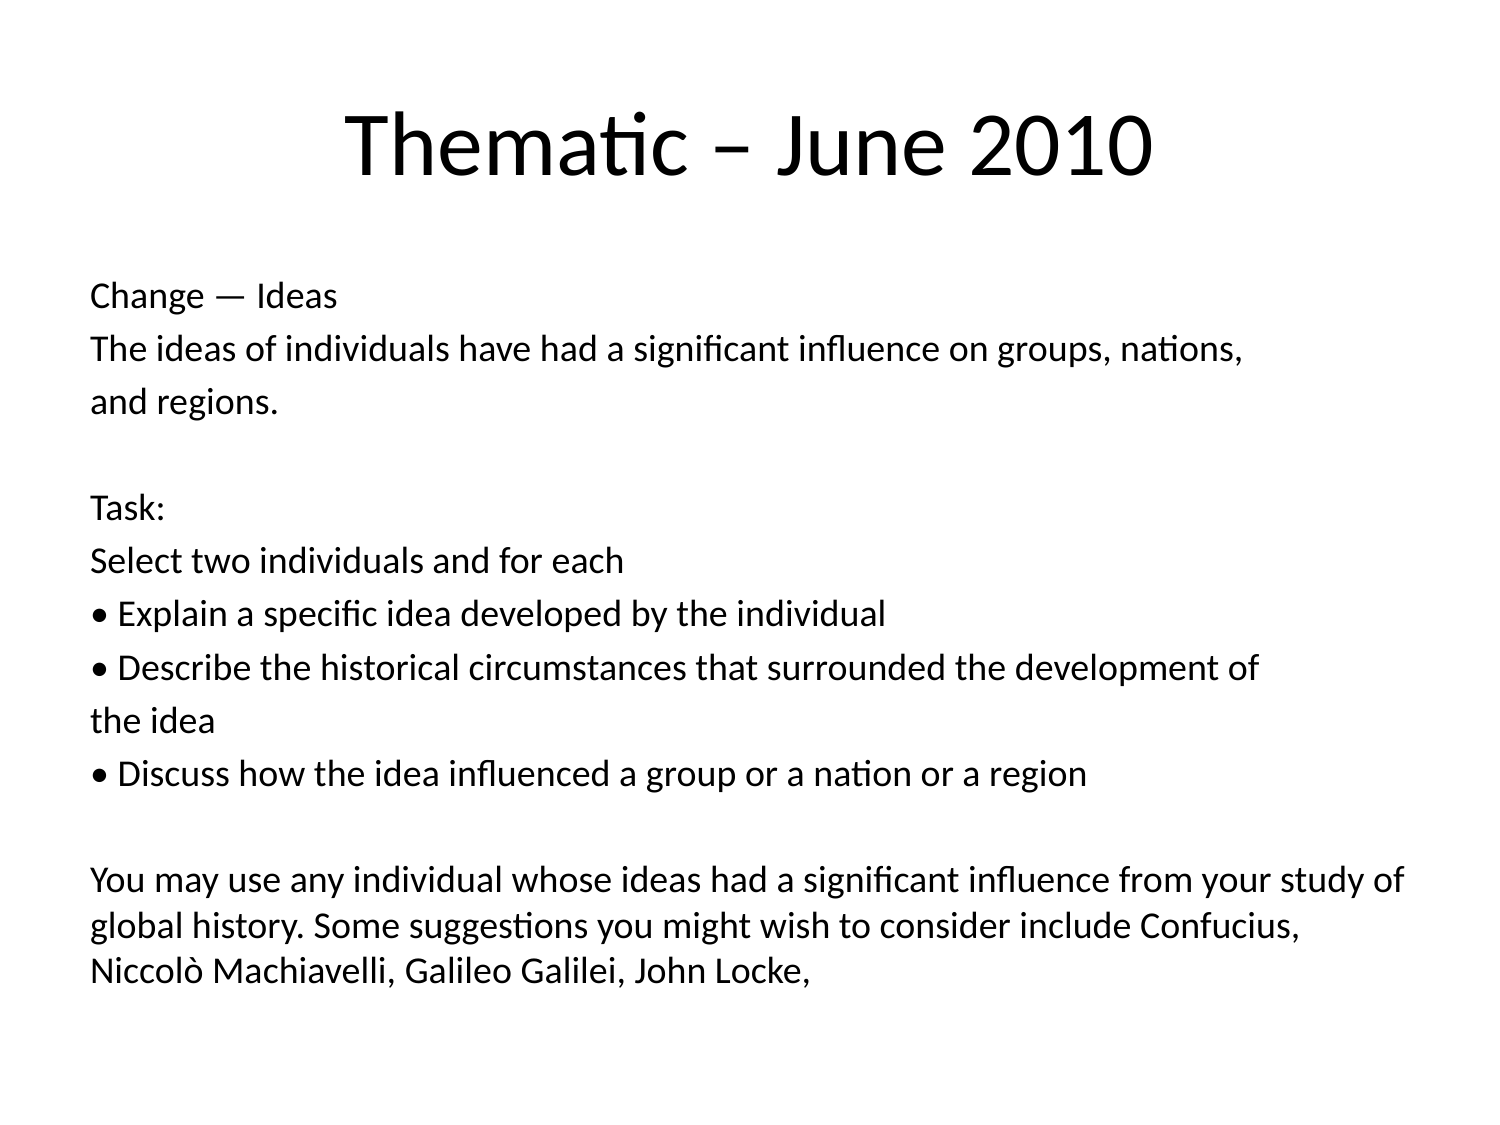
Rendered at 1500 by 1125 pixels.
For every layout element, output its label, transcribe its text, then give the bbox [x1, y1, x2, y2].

title Thematic – June 2010 [75, 45, 1425, 233]
list Change — Ideas The ideas of individuals have had a significant influence on groups, nations, and regions. Task: Select two individuals and for each • Explain a specific idea developed by the individual • Describe the historical circumstances that surrounded the development of the idea • Discuss how the idea influenced a group or a nation or a region You may use any individual whose ideas had a significant influence from your study of global history. Some suggestions you might wish to consider include Confucius, Niccolò Machiavelli, Galileo Galilei, John Locke, [75, 262, 1425, 1005]
